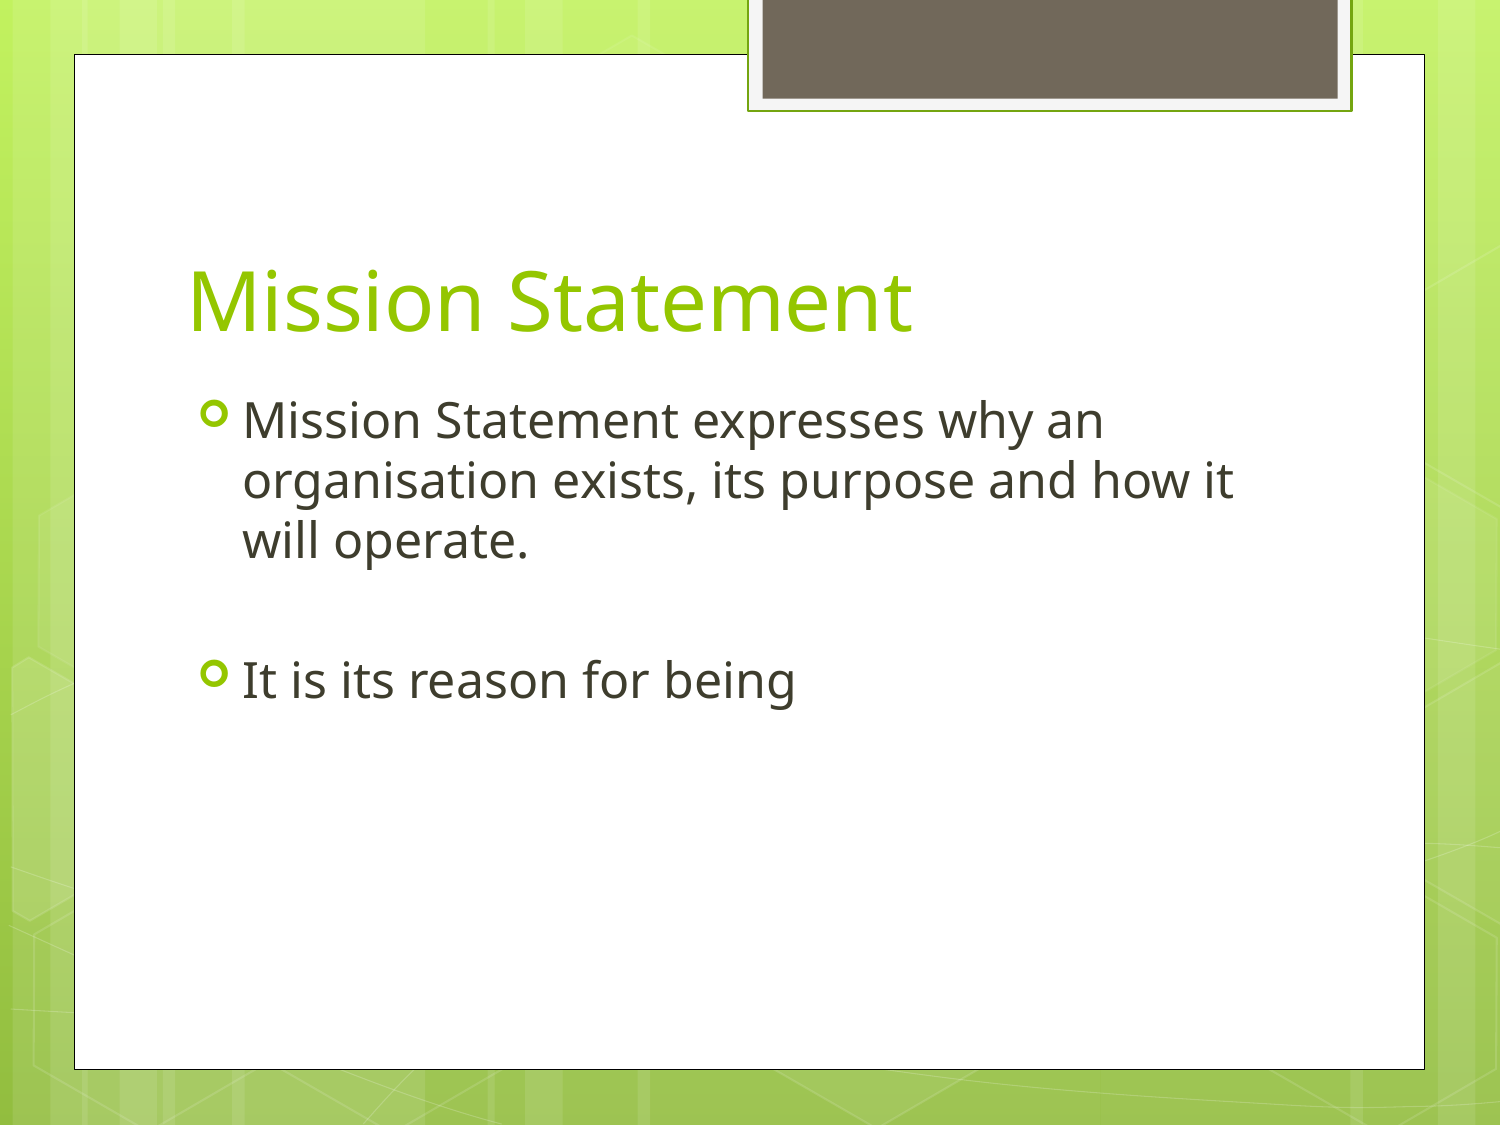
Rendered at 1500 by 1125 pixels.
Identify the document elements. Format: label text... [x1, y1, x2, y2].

list Mission Statement expresses why an organisation exists, its purpose and how it will operate. It is its reason for being [171, 381, 1283, 957]
title Mission Statement [171, 168, 1324, 357]
